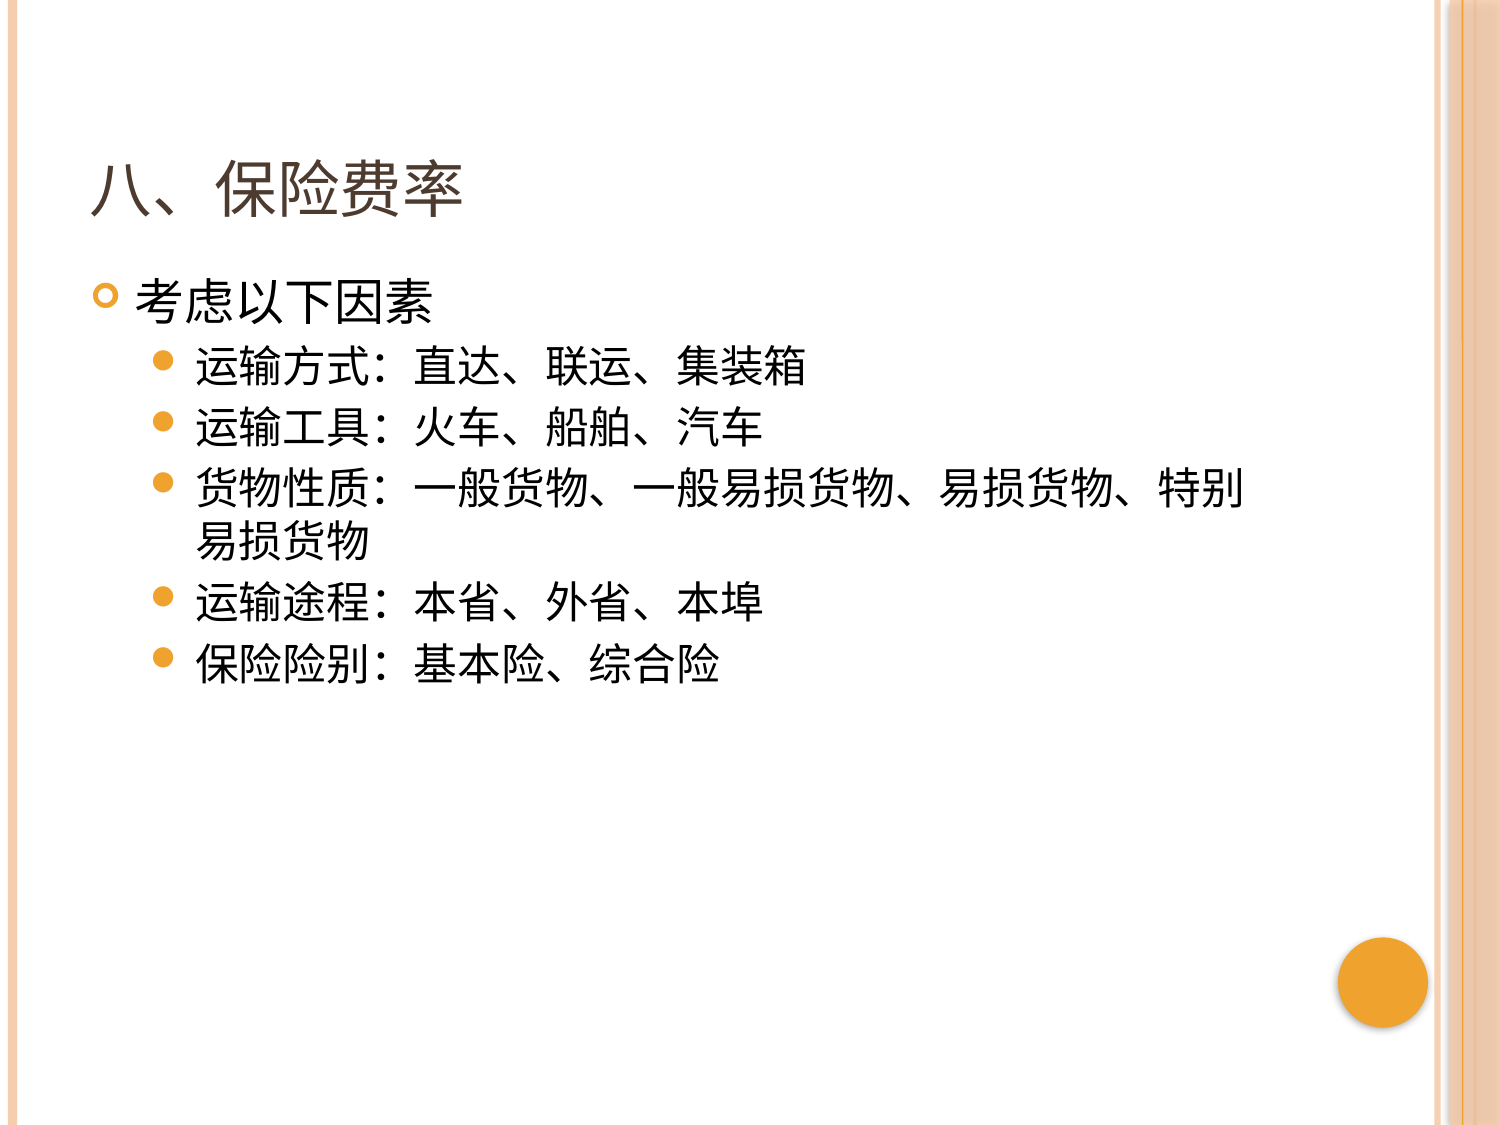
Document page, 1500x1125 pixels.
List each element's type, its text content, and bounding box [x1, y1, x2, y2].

list 考虑以下因素 运输方式：直达、联运、集装箱 运输工具：火车、船舶、汽车 货物性质：一般货物、一般易损货物、易损货物、特别易损货物 运输途程：本省、外省、本埠 保险险别：基本险、综合险 [74, 262, 1301, 1063]
title 八、保险费率 [75, 45, 1300, 233]
